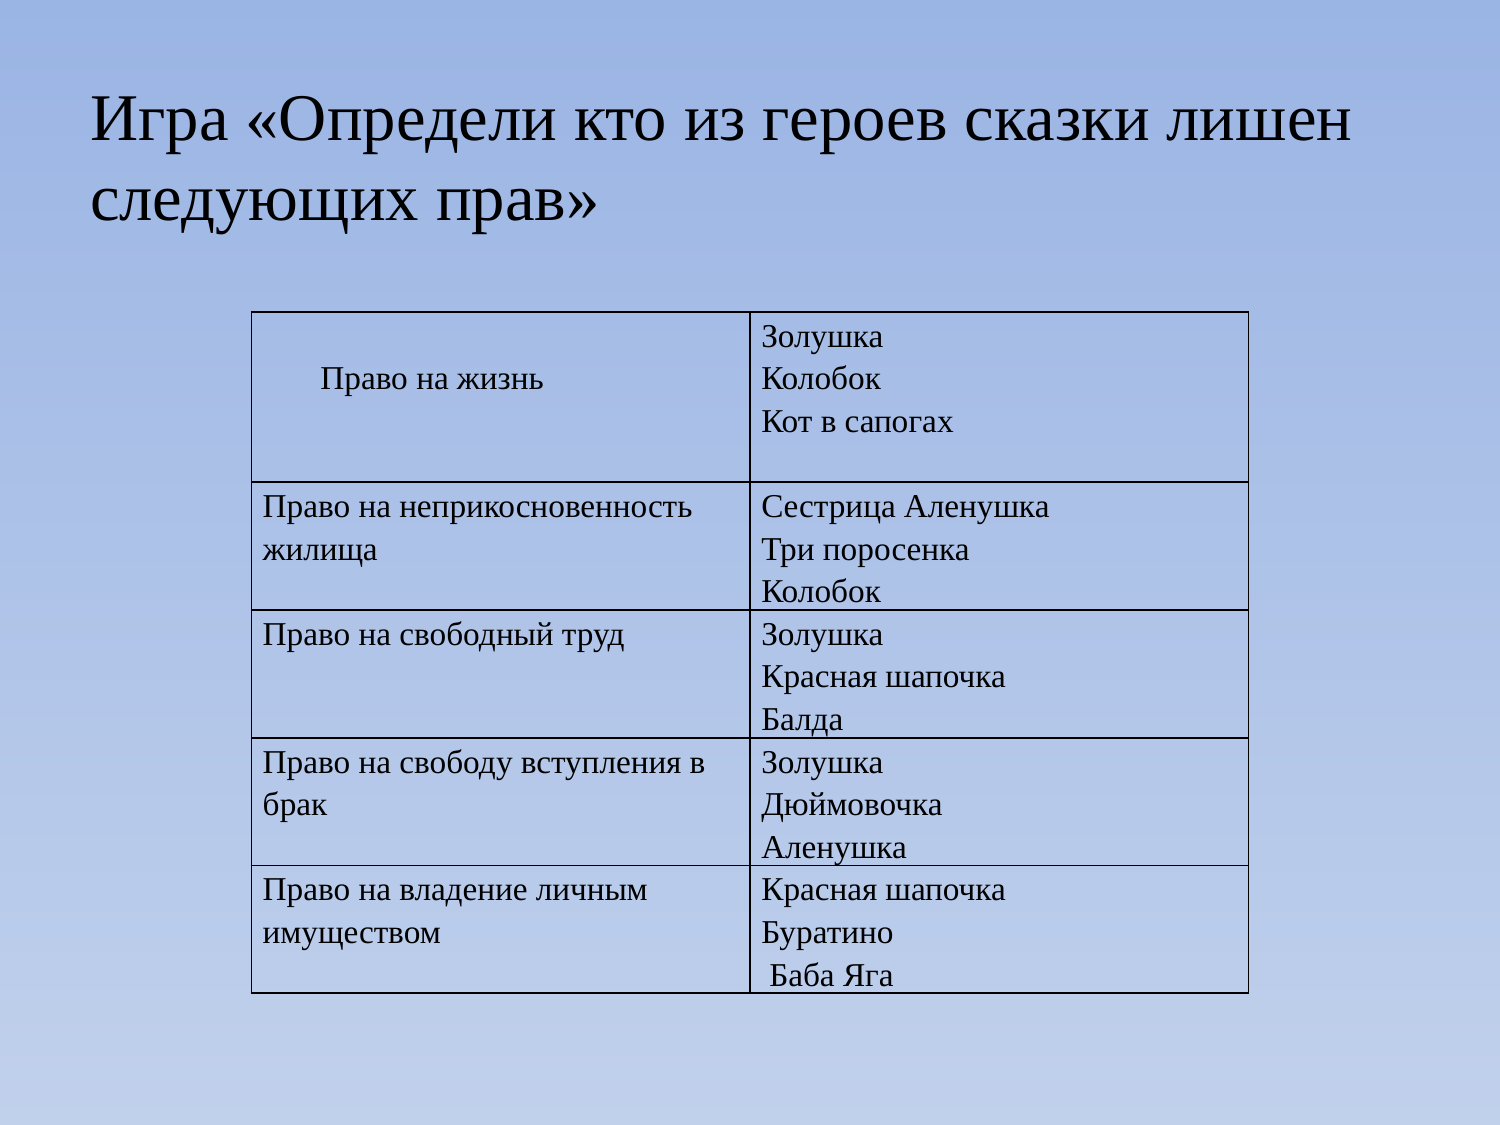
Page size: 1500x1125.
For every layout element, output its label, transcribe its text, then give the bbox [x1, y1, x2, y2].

table_cell Золушка Дюймовочка Аленушка [751, 739, 1248, 865]
table_cell Золушка Красная шапочка Балда [751, 611, 1248, 737]
table_cell Право на свободу вступления в брак [252, 739, 749, 865]
table_header Золушка Колобок Кот в сапогах [751, 313, 1248, 481]
table_cell Право на свободный труд [252, 611, 749, 737]
list Игра «Определи кто из героев сказки лишен следующих прав» [75, 66, 1425, 1071]
table_cell Сестрица Аленушка Три поросенка Колобок [751, 483, 1248, 609]
table_cell Право на неприкосновенность жилища [252, 483, 749, 609]
table_cell Красная шапочка Буратино Баба Яга [751, 866, 1248, 992]
table_header Право на жизнь [252, 313, 749, 481]
table_cell Право на владение личным имуществом [252, 866, 749, 992]
